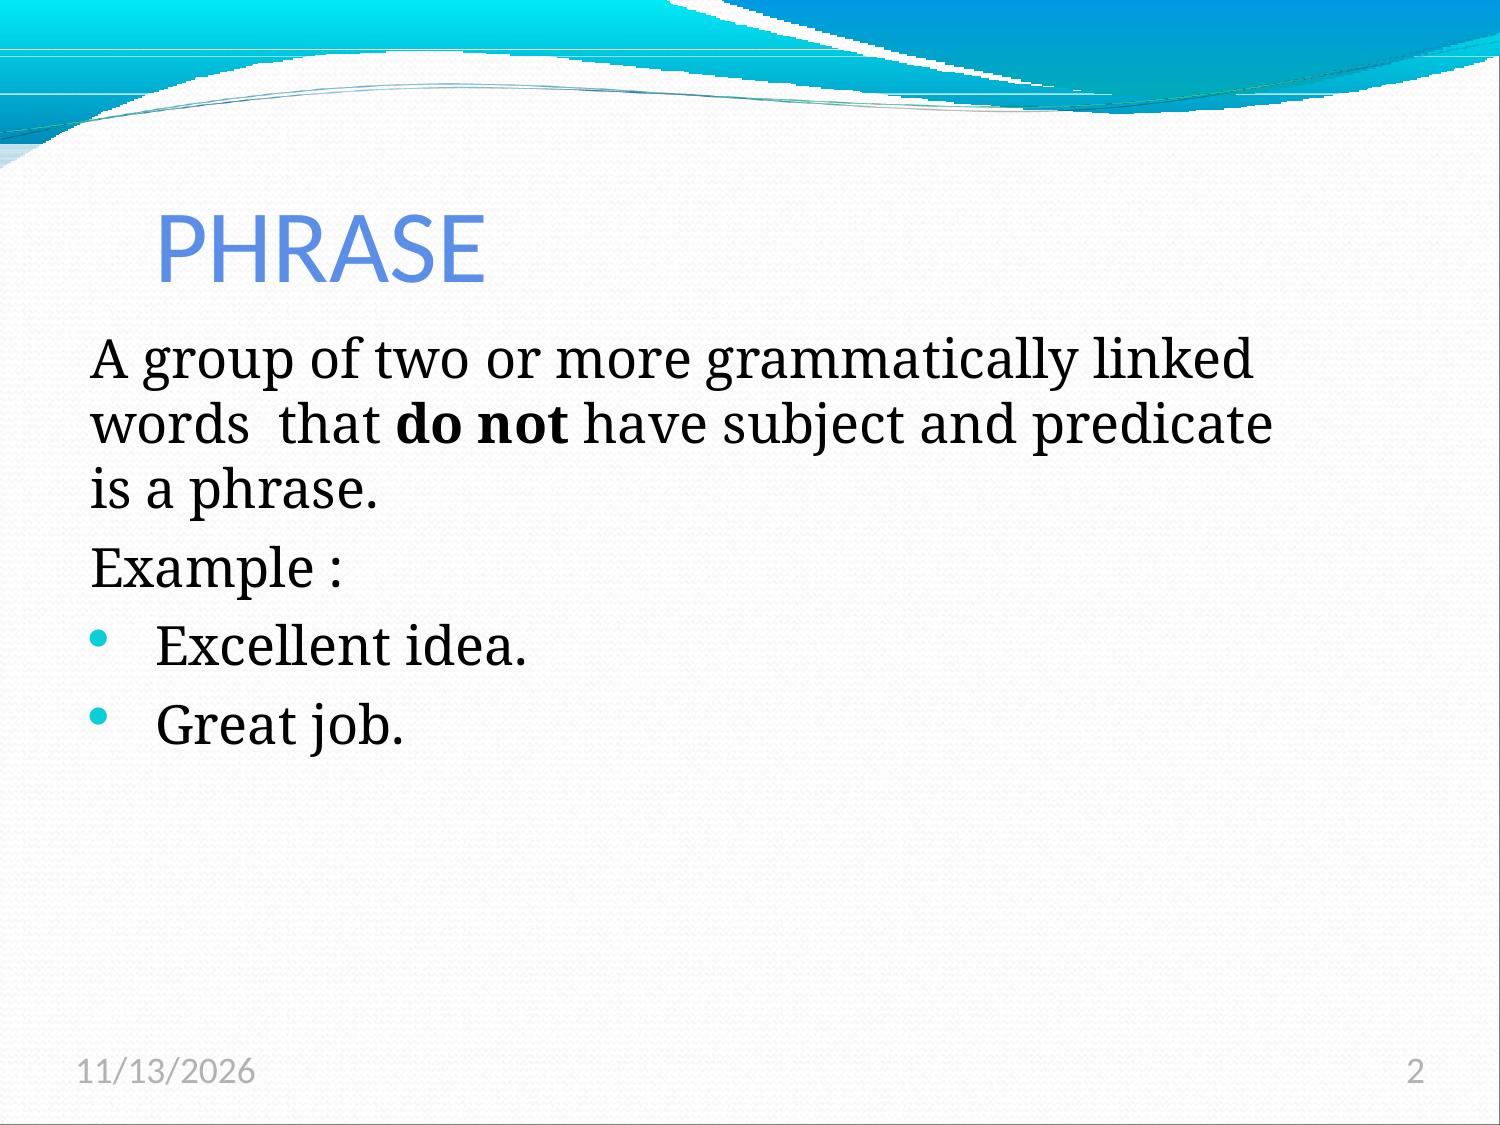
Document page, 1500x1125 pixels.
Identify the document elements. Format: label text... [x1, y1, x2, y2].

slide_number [75, 1046, 420, 1103]
text_box A group of two or more grammatically linked words that do not have subject and predicate is a phrase. Example : Excellent idea. Great job. [85, 322, 1310, 755]
picture [0, 0, 1500, 1125]
title PHRASE [152, 176, 491, 322]
slide_number 2 [1080, 1046, 1425, 1103]
